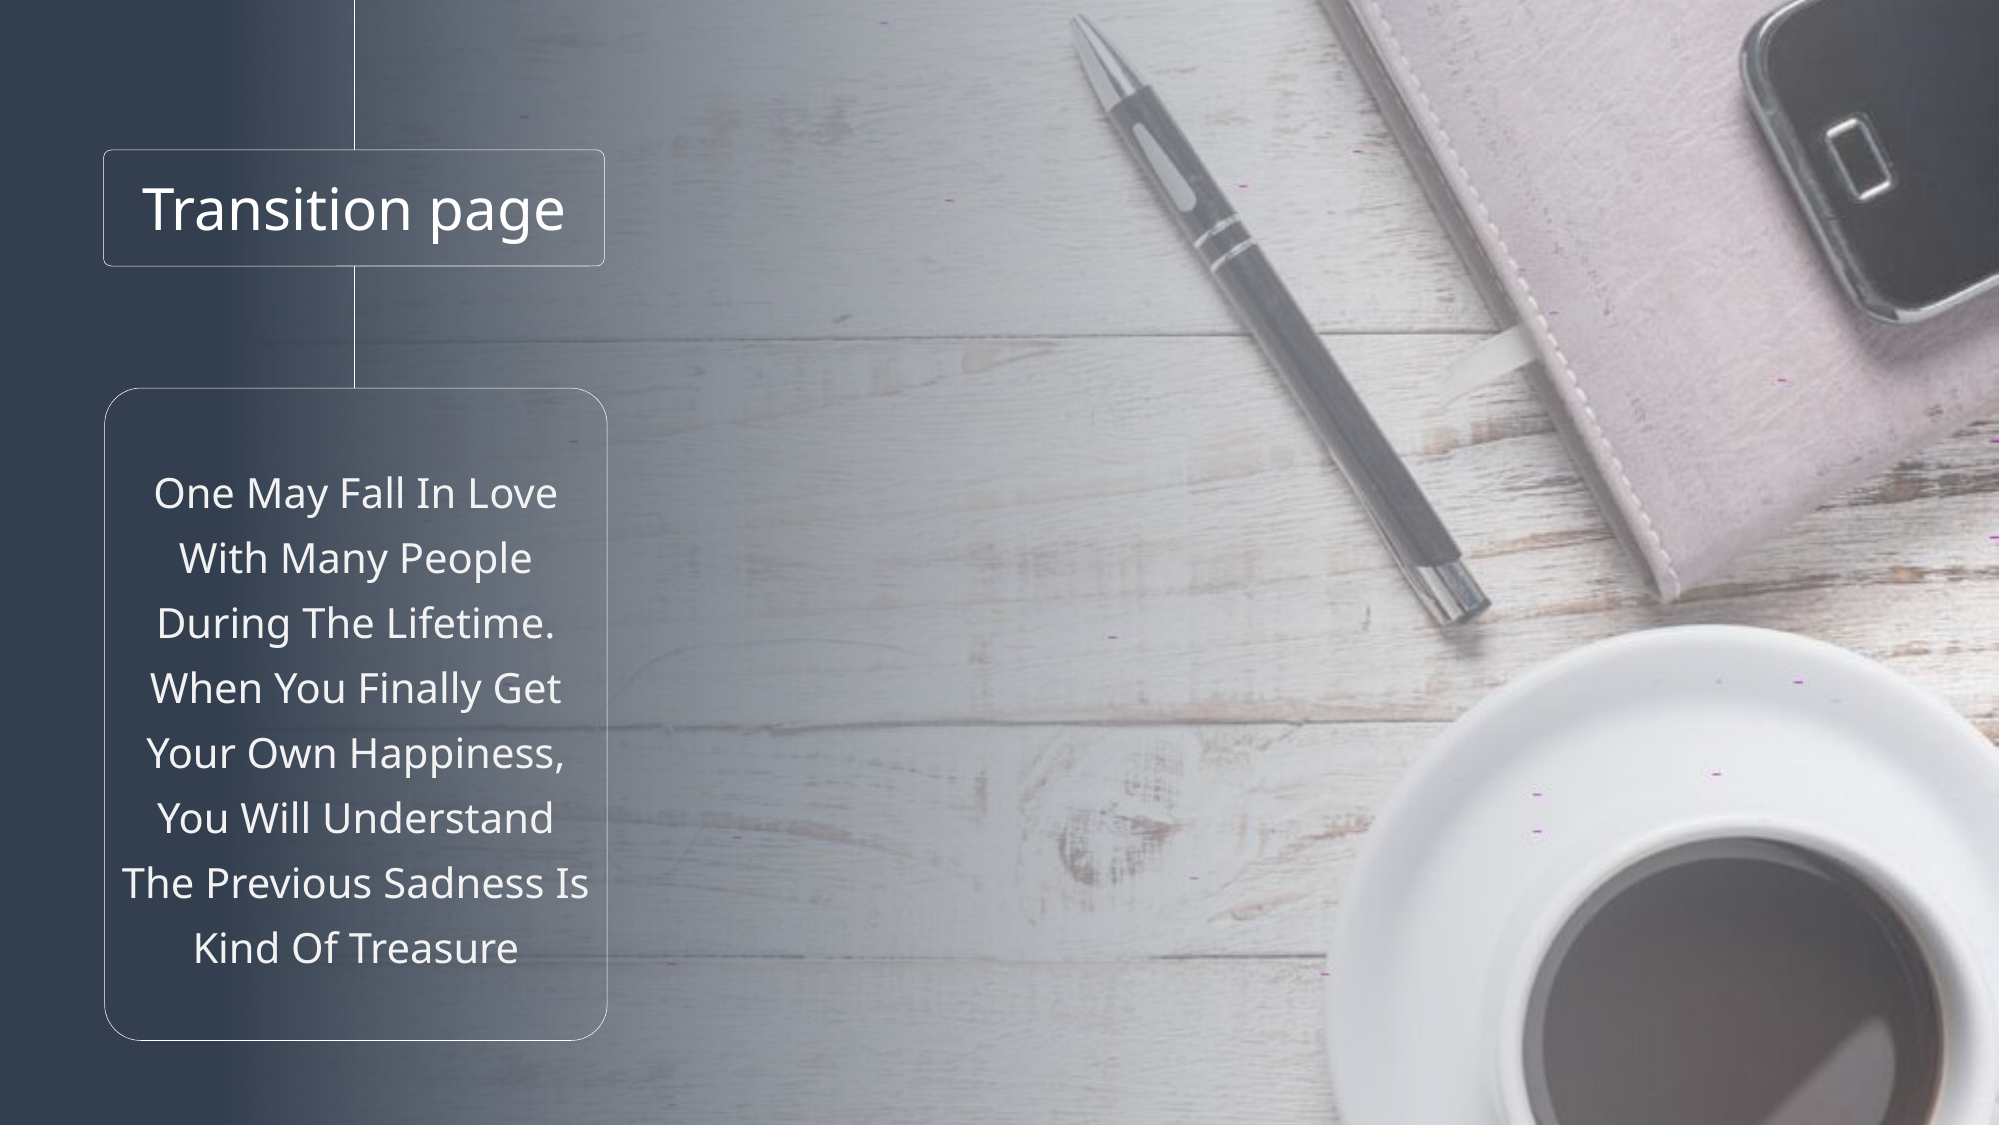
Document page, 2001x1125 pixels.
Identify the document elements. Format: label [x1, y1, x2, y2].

text_box [104, 388, 608, 1041]
picture [1, 0, 1999, 1125]
